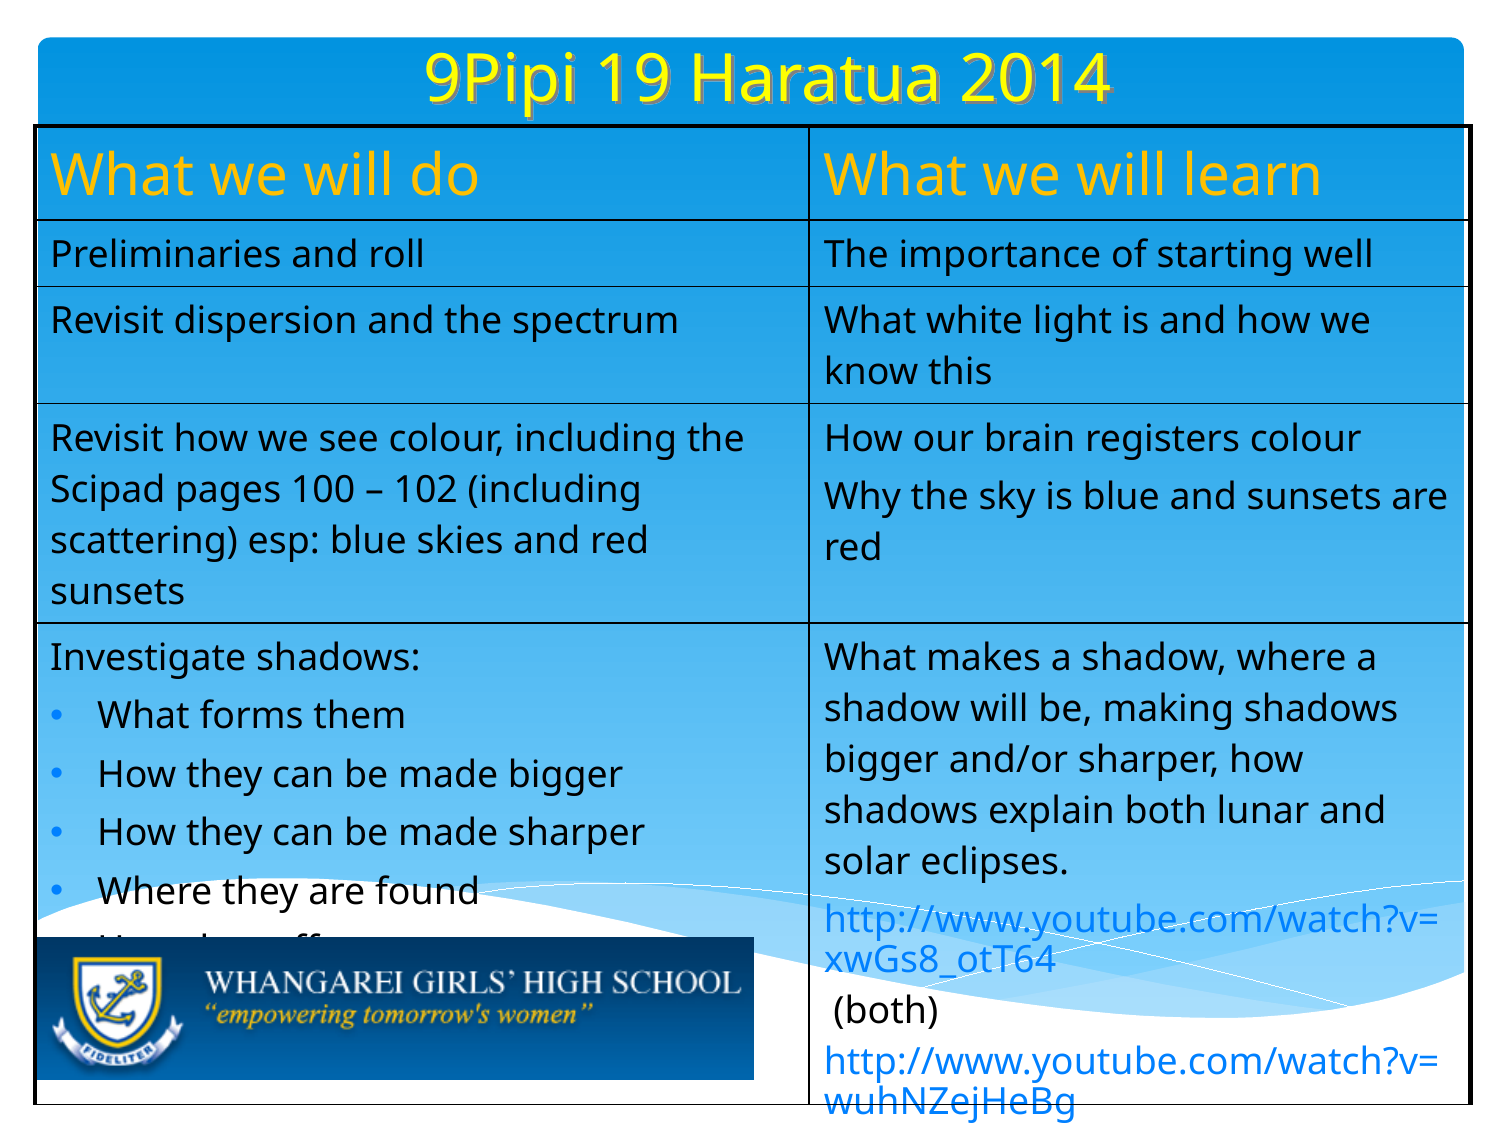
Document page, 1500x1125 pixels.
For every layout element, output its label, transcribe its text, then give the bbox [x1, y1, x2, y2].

table_cell What makes a shadow, where a shadow will be, making shadows bigger and/or sharper, how shadows explain both lunar and solar eclipses. http://www.youtube.com/watch?v=xwGs8_otT64 (both) http://www.youtube.com/watch?v=wuhNZejHeBg (lunar) [810, 624, 1468, 1104]
table_cell Preliminaries and roll [37, 221, 808, 286]
table_header What we will learn [810, 128, 1468, 219]
table_cell The importance of starting well [810, 221, 1468, 286]
table_cell How our brain registers colour Why the sky is blue and sunsets are red [810, 404, 1468, 622]
table_cell Revisit how we see colour, including the Scipad pages 100 – 102 (including scattering) esp: blue skies and red sunsets [37, 404, 808, 622]
table_cell Investigate shadows: What forms them How they can be made bigger How they can be made sharper Where they are found How they affect astronomy [37, 624, 808, 1104]
table_cell Revisit dispersion and the spectrum [37, 287, 808, 403]
picture [37, 937, 754, 1080]
table_cell What white light is and how we know this [810, 287, 1468, 403]
text_box 9Pipi 19 Haratua 2014 [162, 24, 1375, 124]
table_header What we will do [37, 128, 808, 219]
